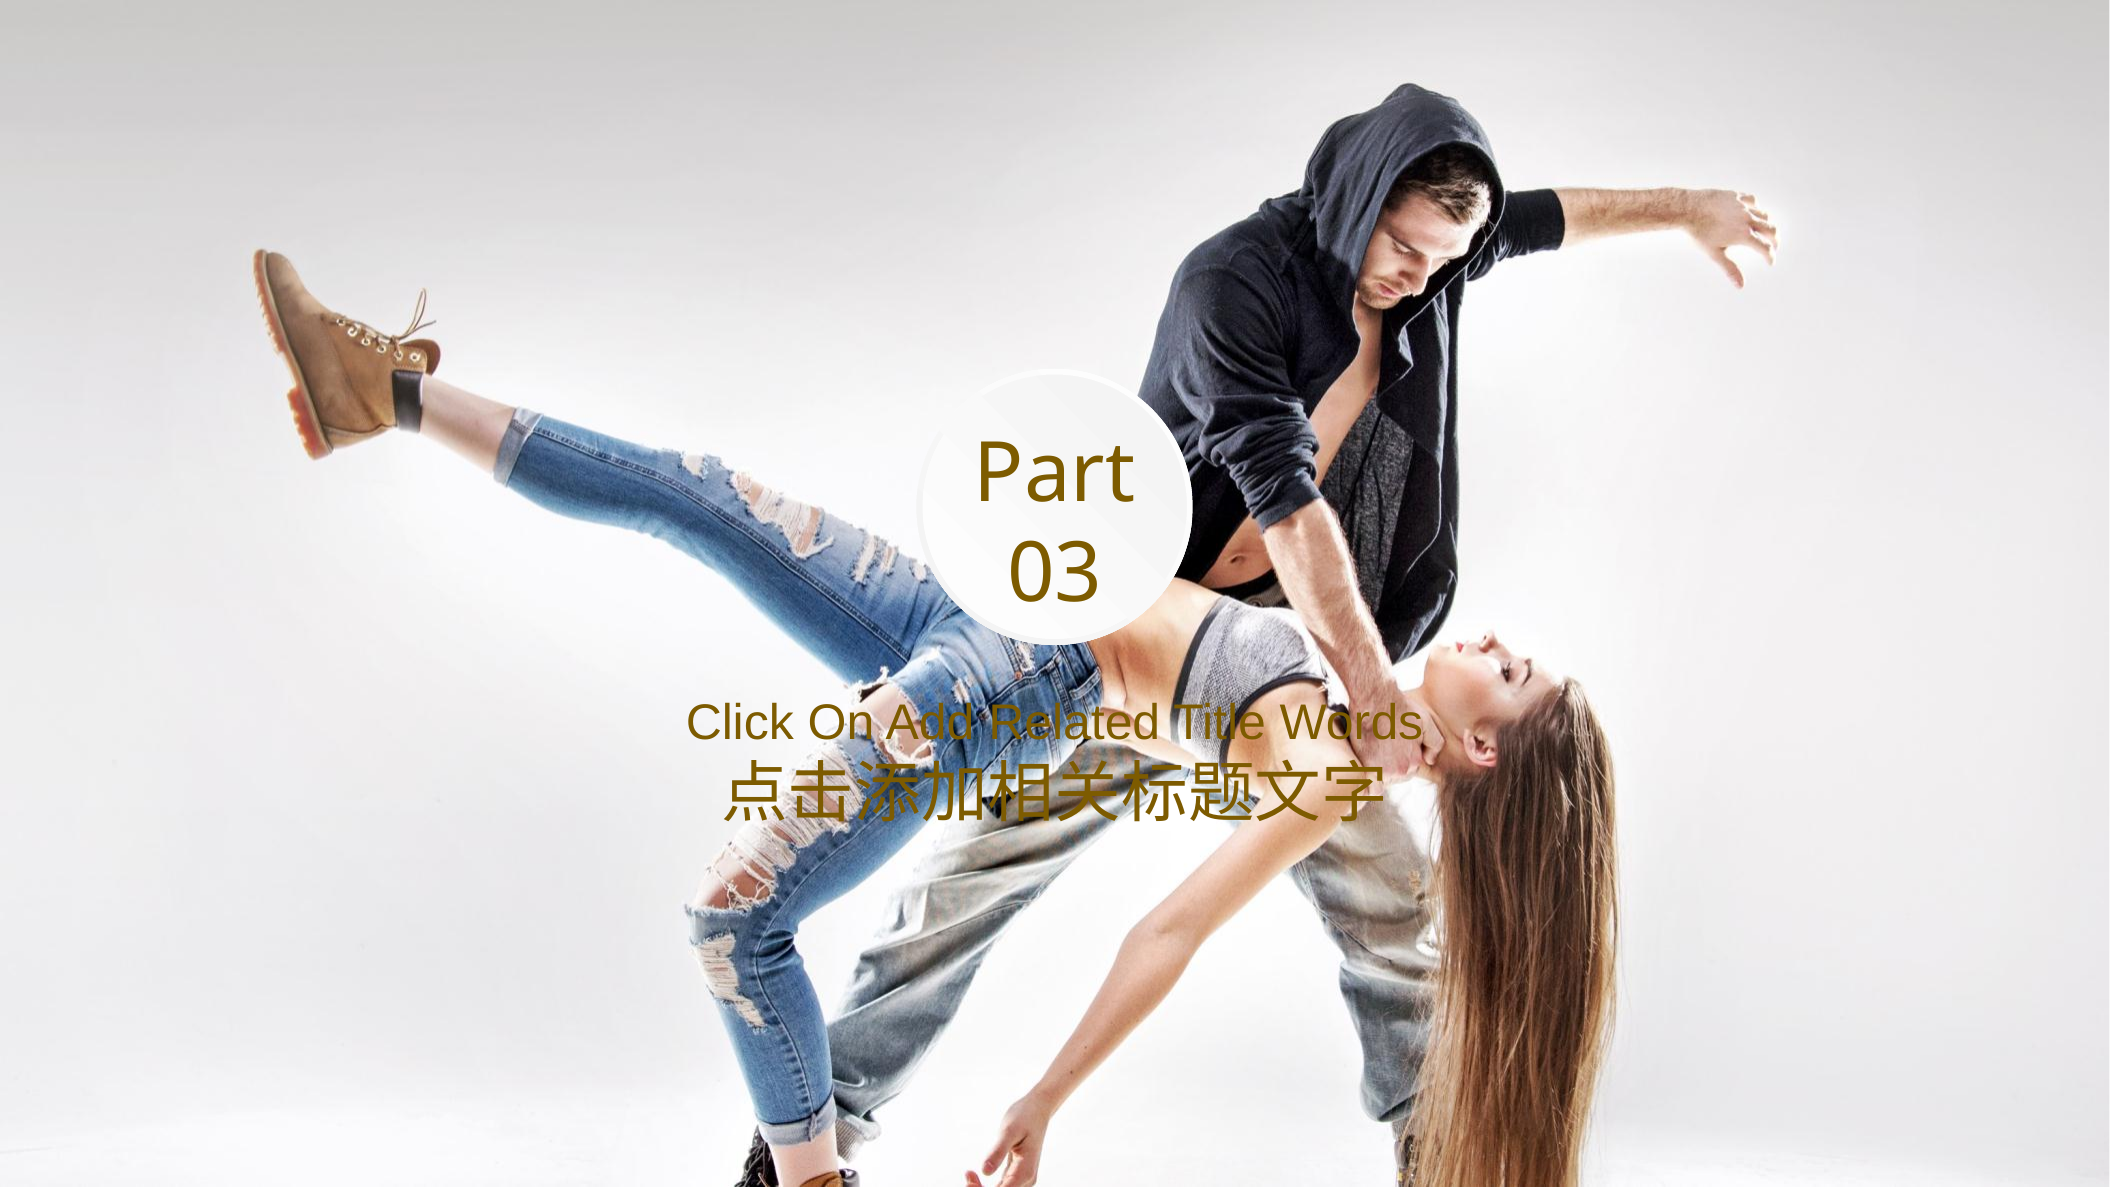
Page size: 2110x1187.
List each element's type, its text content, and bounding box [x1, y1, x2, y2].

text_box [916, 368, 1193, 645]
text_box Click On Add Related Title Words 点击添加相关标题文字 [631, 682, 1479, 837]
text_box [0, 0, 2110, 1187]
